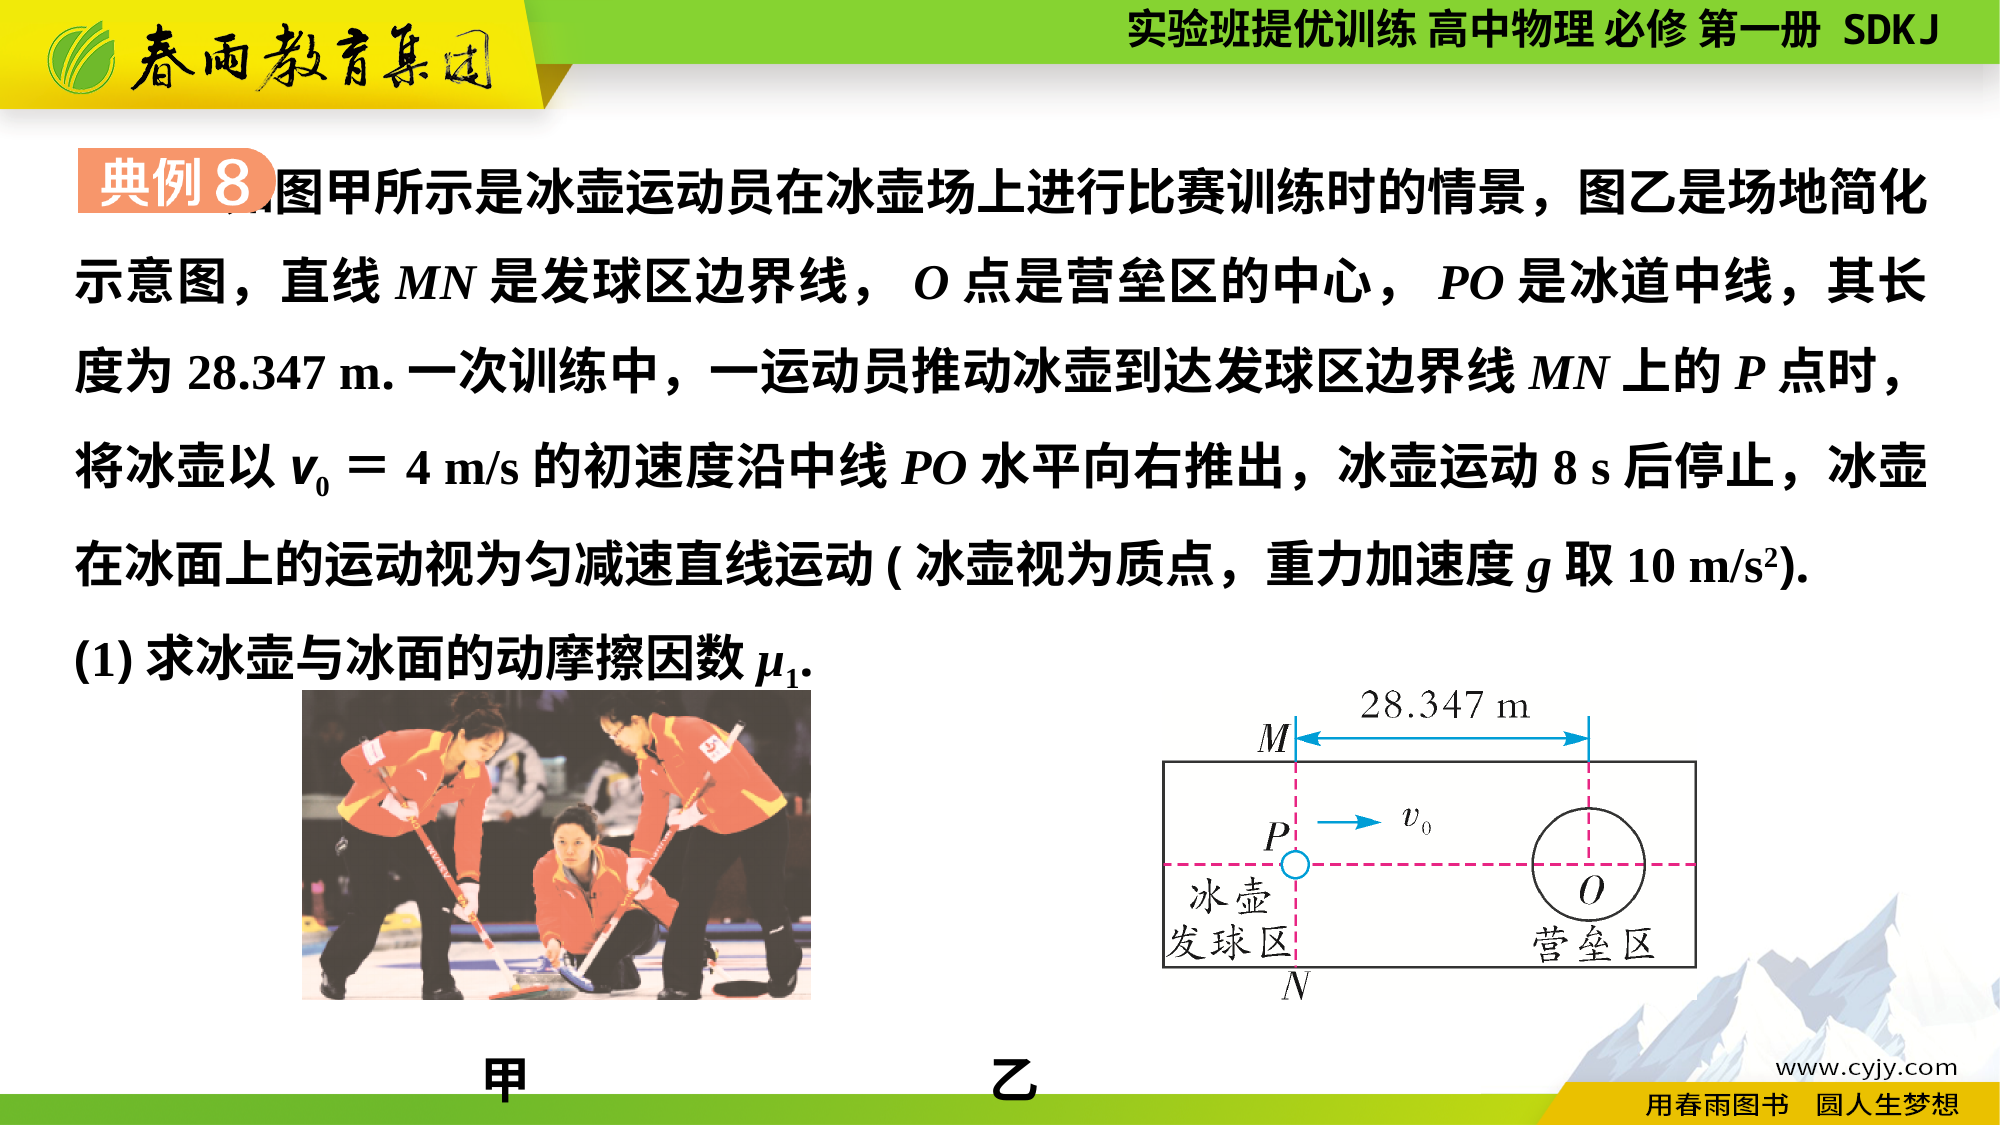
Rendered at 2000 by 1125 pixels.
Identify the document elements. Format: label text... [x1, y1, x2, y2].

text_box 甲 乙 [59, 1011, 1944, 1117]
list 如图甲所示是冰壶运动员在冰壶场上进行比赛训练时的情景，图乙是场地简化示意图，直线MN是发球区边界线，O点是营垒区的中心，PO是冰道中线，其长度为28.347 m.一次训练中，一运动员推动冰壶到达发球区边界线MN上的P点时，将冰壶以v0＝4 m/s的初速度沿中线PO水平向右推出，冰壶运动8 s后停止，冰壶在冰面上的运动视为匀减速直线运动(冰壶视为质点，重力加速度g取10 m/s2). (1)求冰壶与冰面的动摩擦因数μ1. [59, 122, 1944, 672]
picture [0, 0, 2000, 1125]
